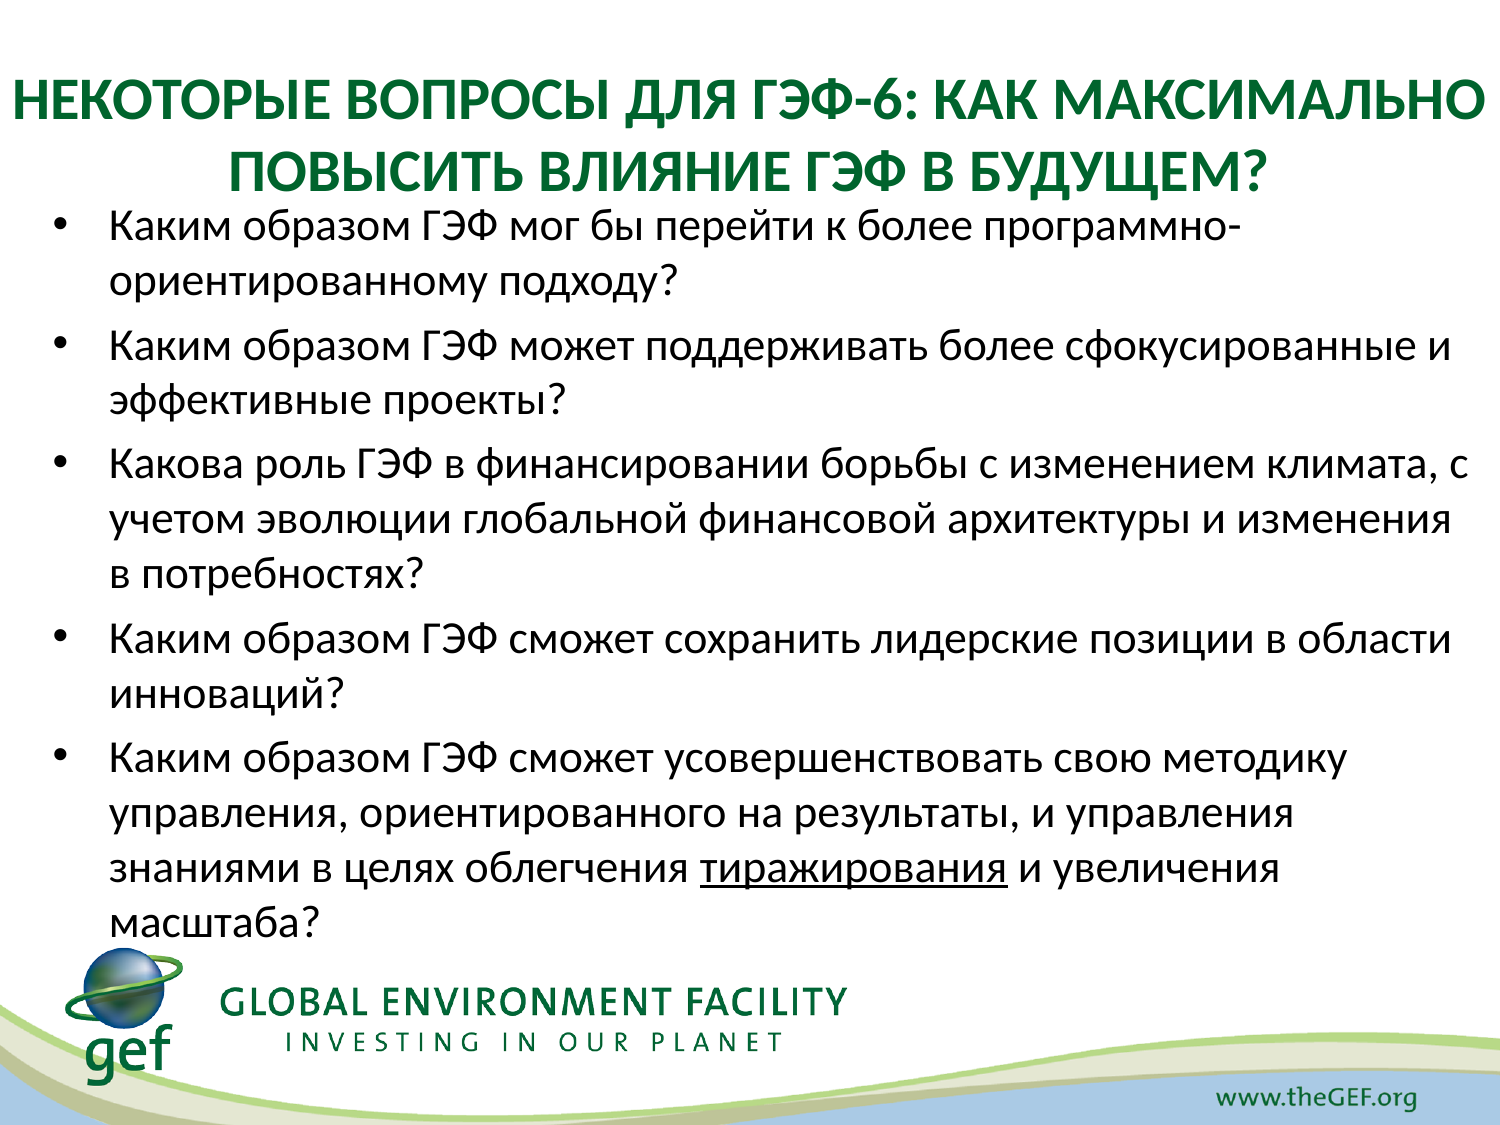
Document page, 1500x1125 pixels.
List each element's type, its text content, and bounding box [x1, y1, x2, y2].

list Каким образом ГЭФ мог бы перейти к более программно-ориентированному подходу? Каким образом ГЭФ может поддерживать более сфокусированные и эффективные проекты? Какова роль ГЭФ в финансировании борьбы с изменением климата, с учетом эволюции глобальной финансовой архитектуры и изменения в потребностях? Каким образом ГЭФ сможет сохранить лидерские позиции в области инноваций? Каким образом ГЭФ сможет усовершенствовать свою методику управления, ориентированного на результаты, и управления знаниями в целях облегчения тиражирования и увеличения масштаба? [37, 187, 1500, 930]
title НЕКОТОРЫЕ ВОПРОСЫ ДЛЯ ГЭФ-6: КАК МАКСИМАЛЬНО ПОВЫСИТЬ ВЛИЯНИЕ ГЭФ В БУДУЩЕМ? [0, 37, 1500, 225]
picture [0, 920, 1500, 1125]
